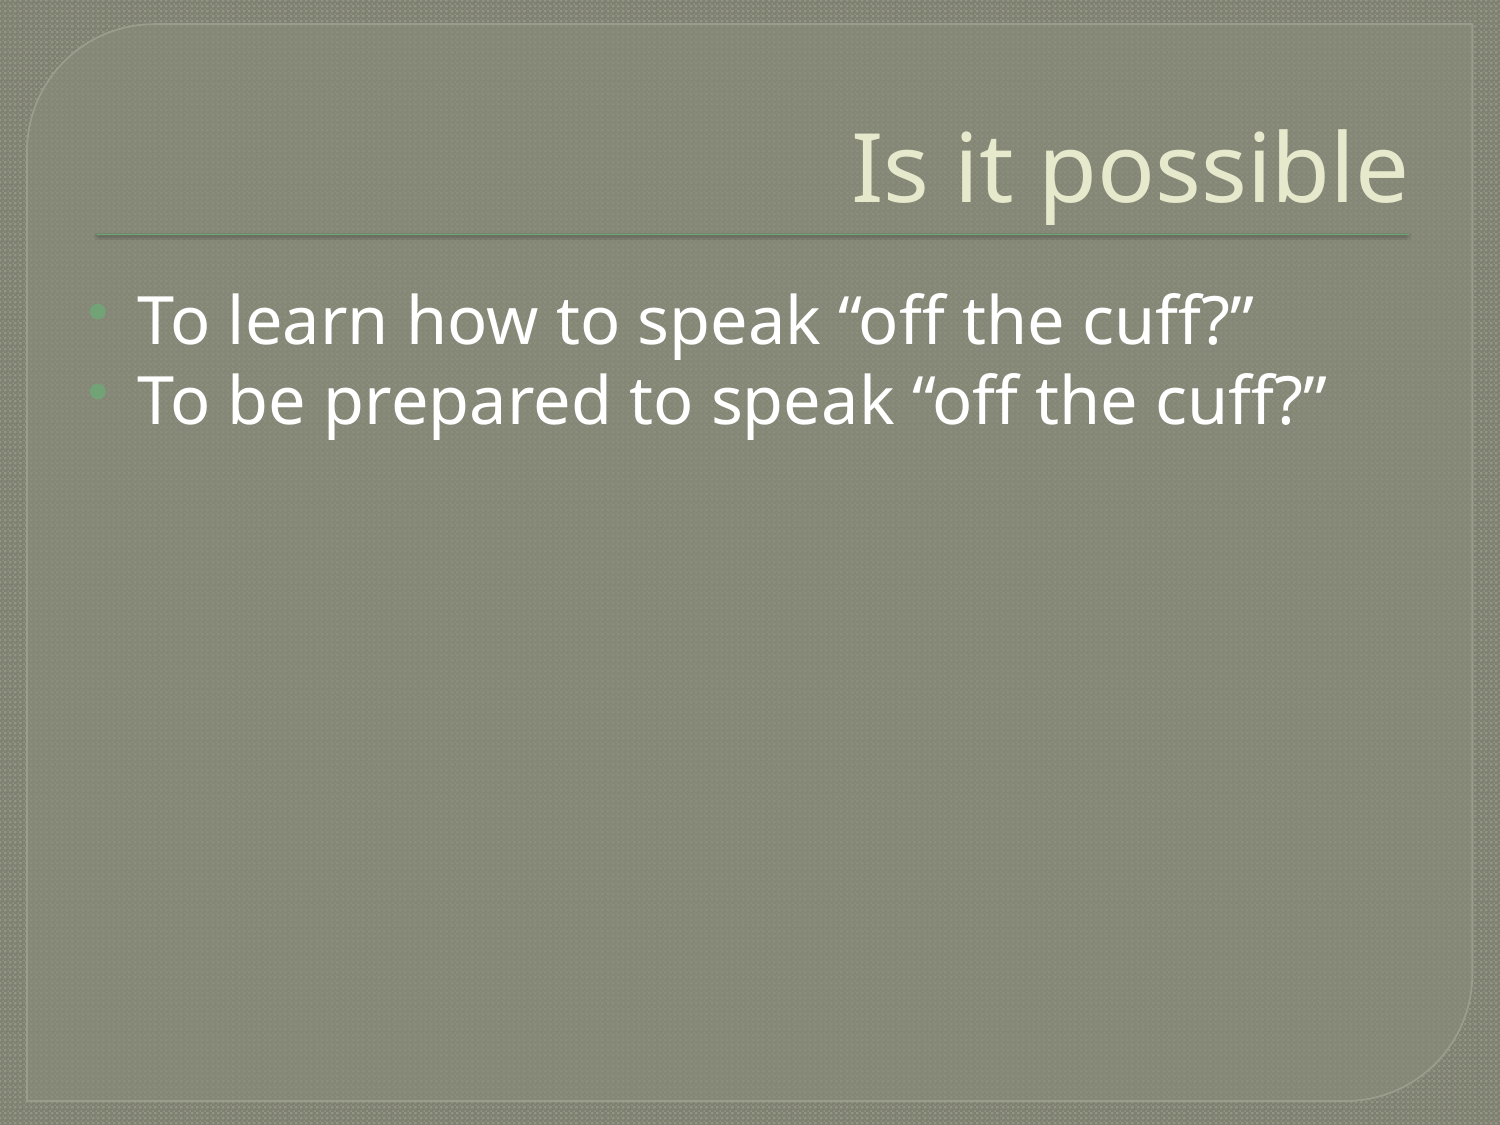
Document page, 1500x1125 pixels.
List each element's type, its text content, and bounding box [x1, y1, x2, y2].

list To learn how to speak “off the cuff?” To be prepared to speak “off the cuff?” [74, 269, 1426, 1013]
title Is it possible [75, 41, 1425, 230]
